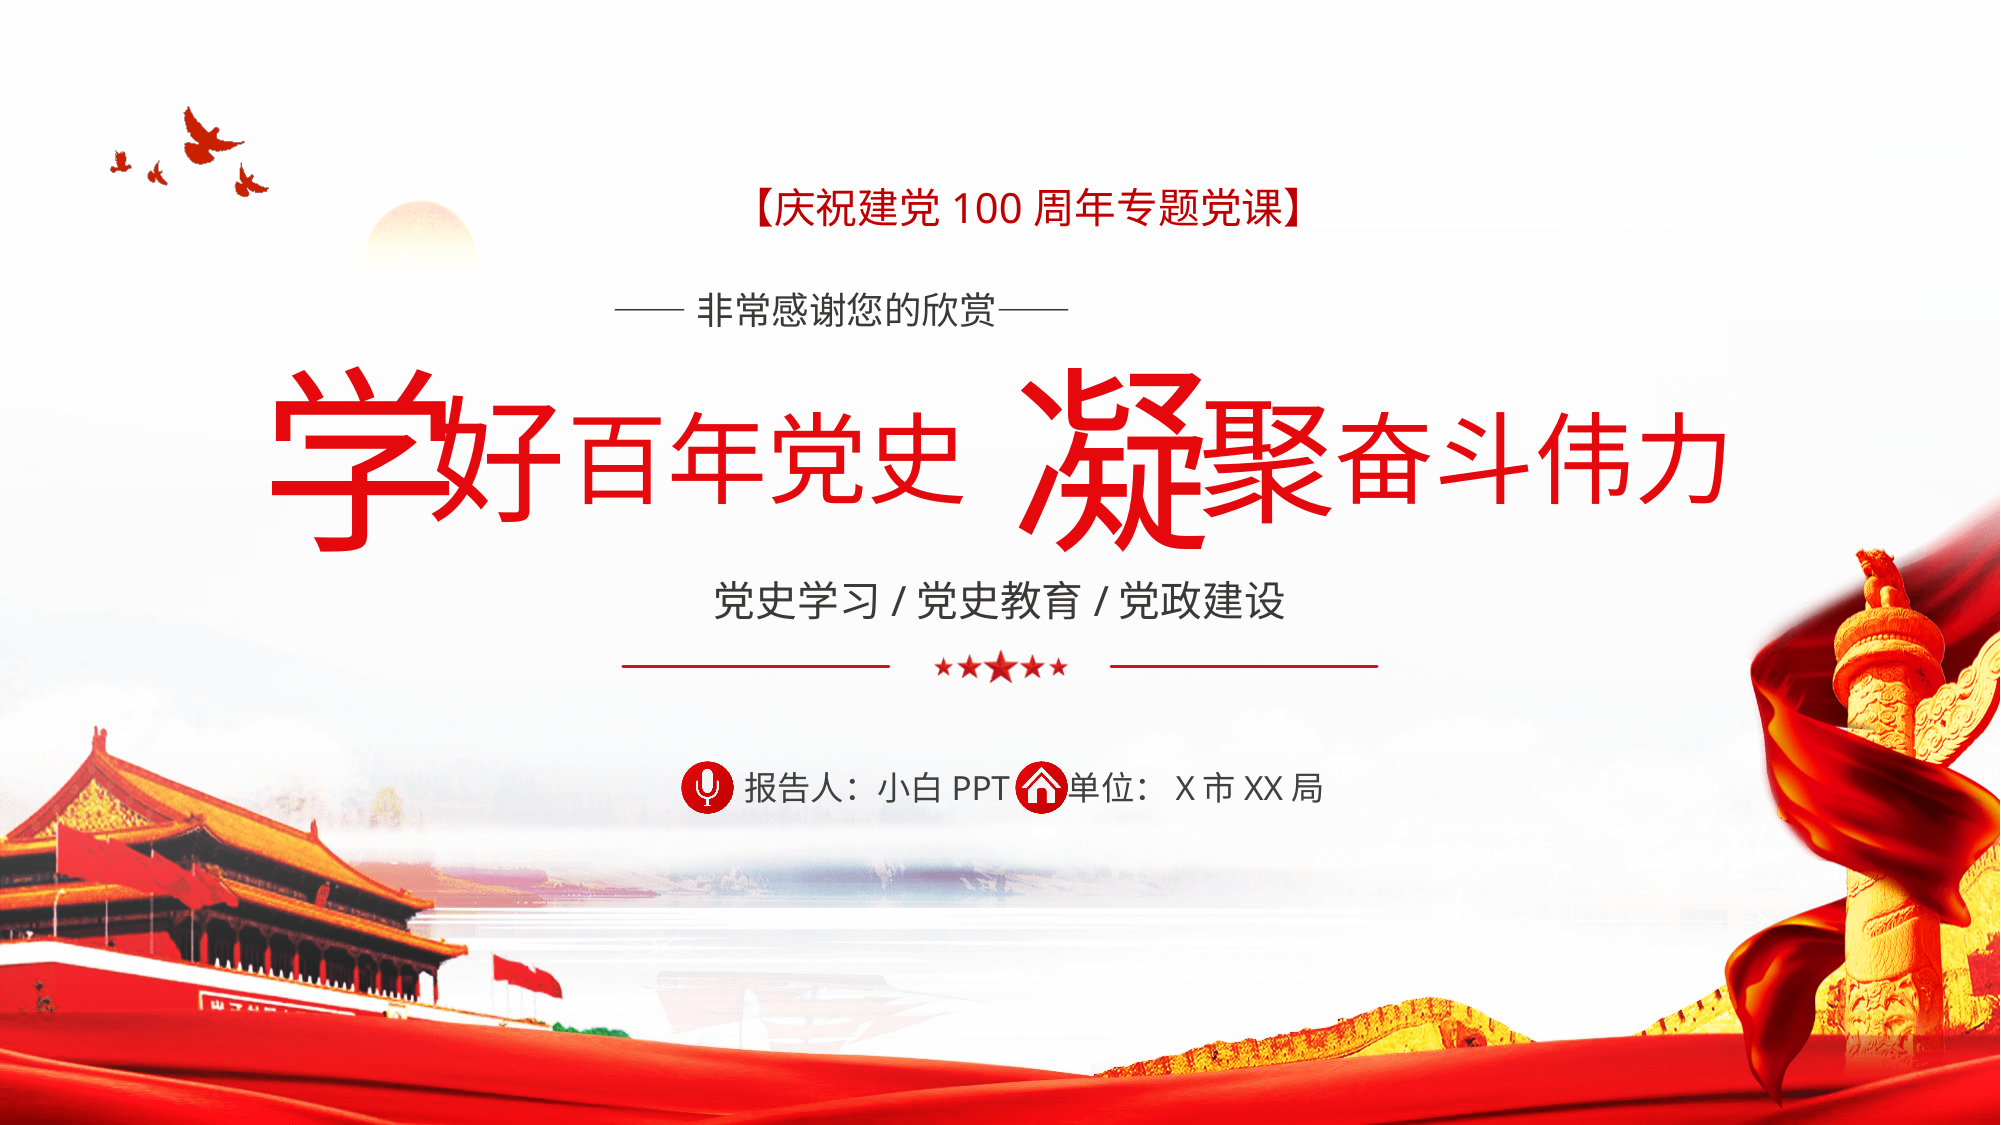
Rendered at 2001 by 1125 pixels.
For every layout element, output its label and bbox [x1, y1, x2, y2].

text_box [681, 761, 1325, 814]
picture [0, 0, 2000, 1125]
text_box [622, 649, 1378, 685]
